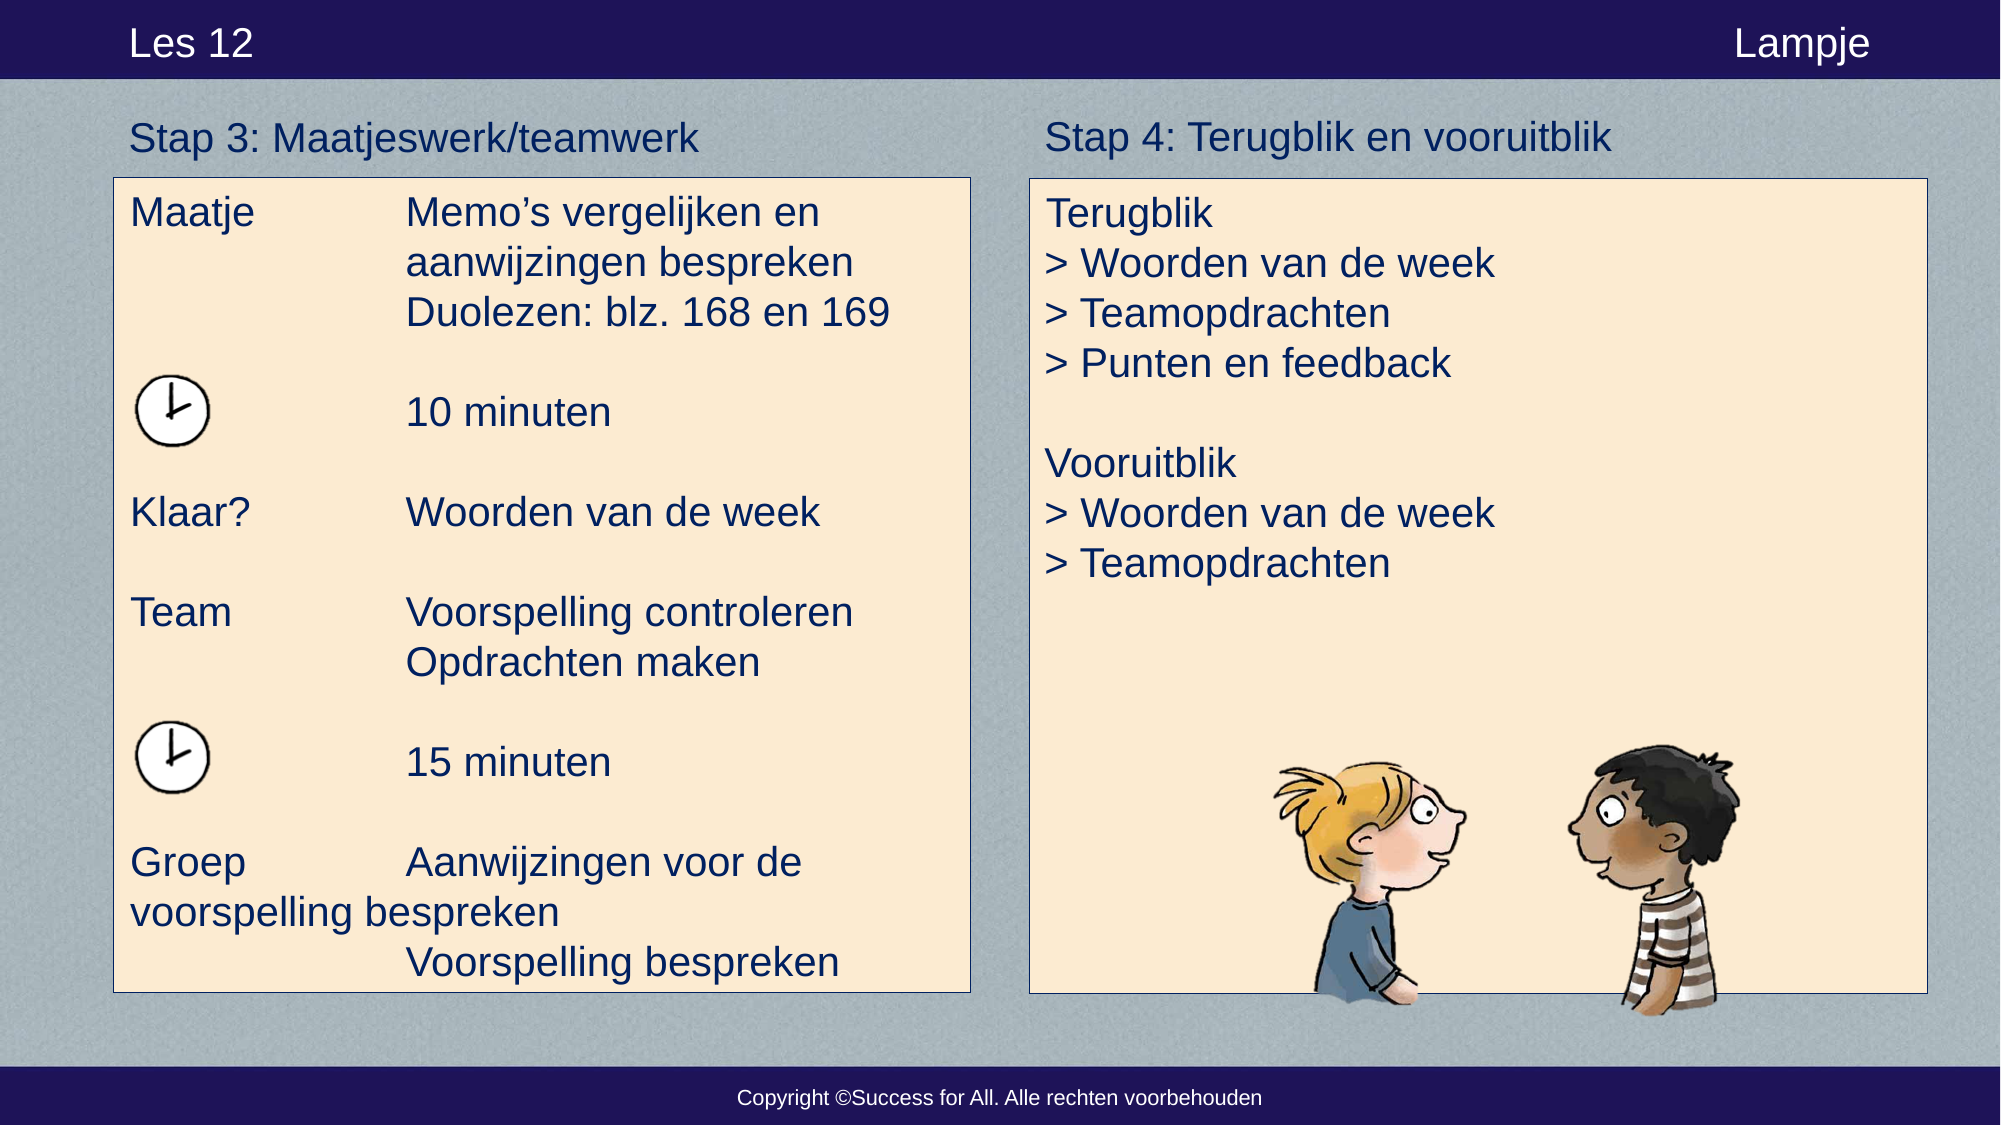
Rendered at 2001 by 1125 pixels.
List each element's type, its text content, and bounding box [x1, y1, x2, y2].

text_box Terugblik > Woorden van de week > Teamopdrachten > Punten en feedback Vooruitblik > Woorden van de week > Teamopdrachten [1029, 178, 1928, 994]
text_box Copyright ©Success for All. Alle rechten voorbehouden [0, 1076, 2000, 1125]
text_box Maatje Memo’s vergelijken en aanwijzingen bespreken Duolezen: blz. 168 en 169 10 minuten Klaar? Woorden van de week Team Voorspelling controleren Opdrachten maken 15 minuten Groep Aanwijzingen voor de voorspelling bespreken Voorspelling bespreken [113, 177, 971, 993]
text_box Lampje [999, 8, 1886, 73]
text_box Stap 4: Terugblik en vooruitblik [1029, 102, 1822, 167]
text_box Les 12 [114, 8, 354, 73]
text_box Stap 3: Maatjeswerk/teamwerk [114, 103, 907, 169]
picture [0, 0, 2001, 1125]
